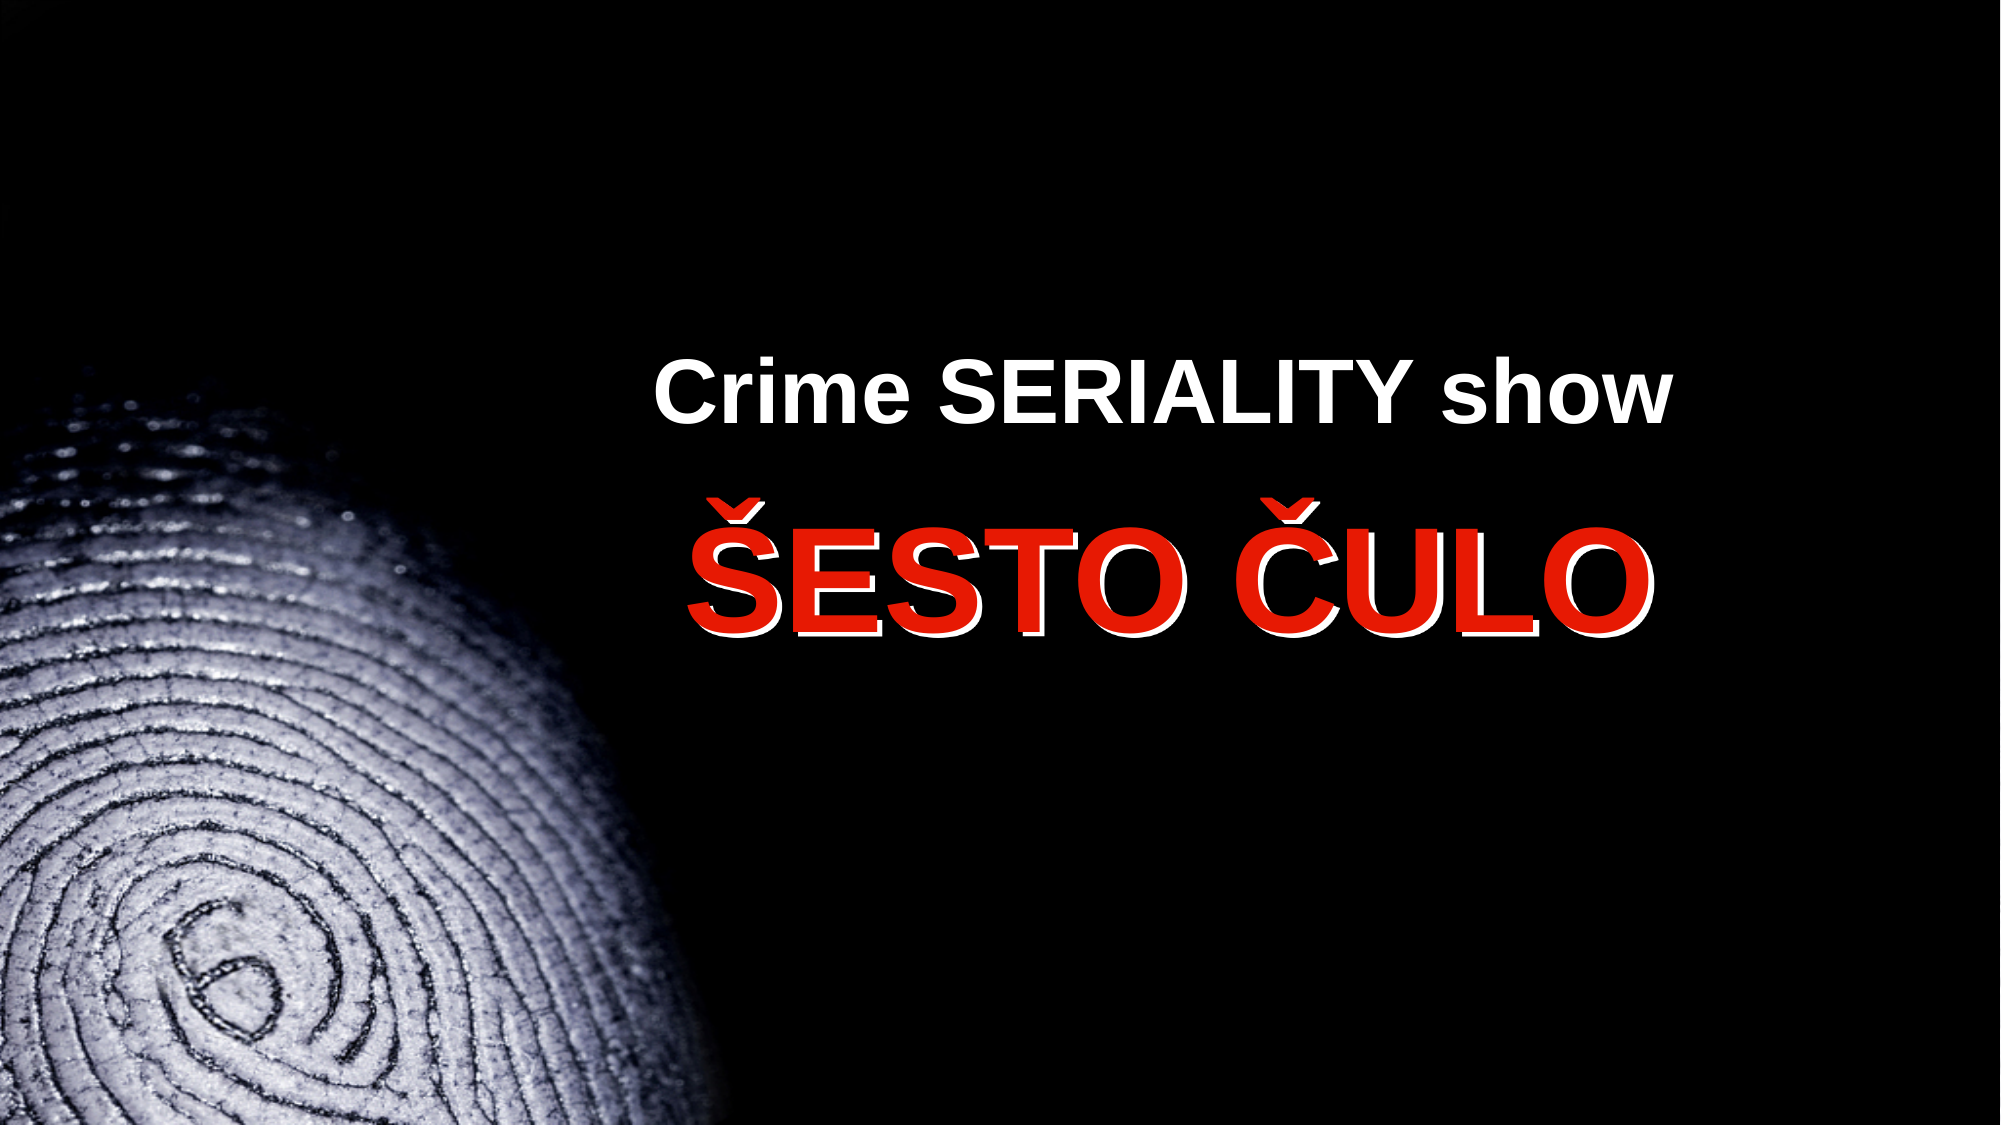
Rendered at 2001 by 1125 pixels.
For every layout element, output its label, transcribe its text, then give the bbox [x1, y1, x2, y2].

text_box ŠESTO ČULO [574, 474, 1713, 671]
picture [0, 0, 2001, 1125]
text_box Crime SERIALITY show [637, 324, 1711, 450]
